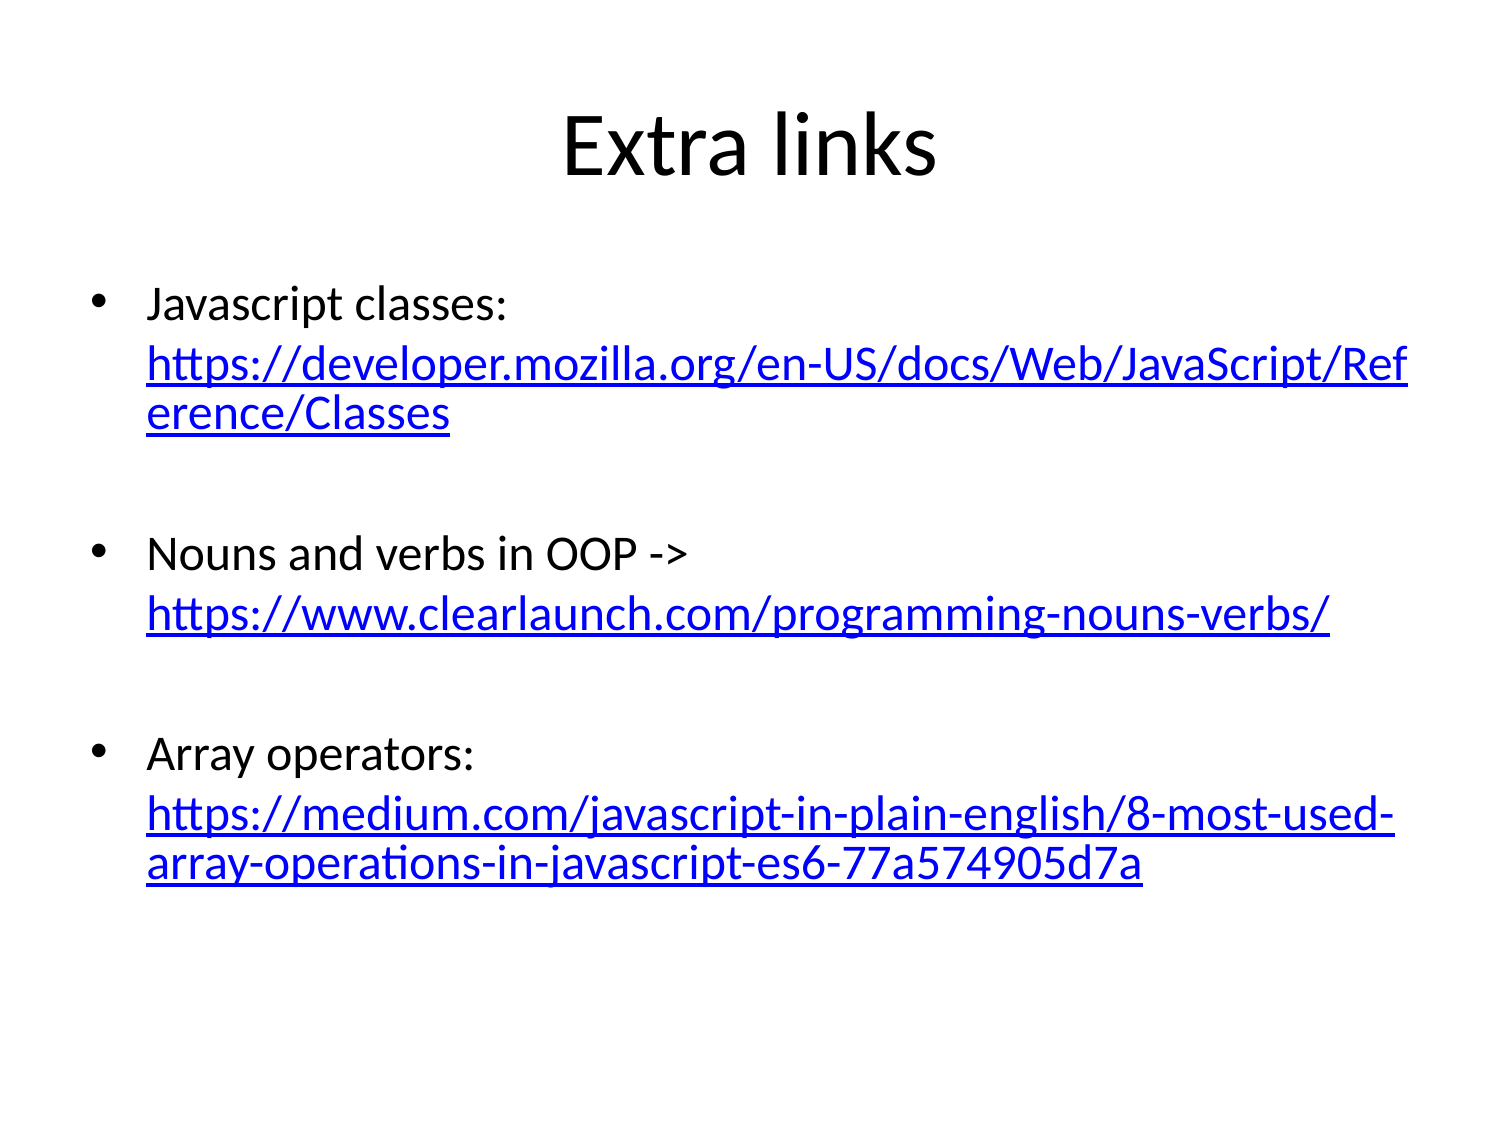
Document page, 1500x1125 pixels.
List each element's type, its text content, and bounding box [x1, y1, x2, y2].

title Extra links [75, 45, 1425, 233]
list Javascript classes: https://developer.mozilla.org/en-US/docs/Web/JavaScript/Reference/Classes Nouns and verbs in OOP -> https://www.clearlaunch.com/programming-nouns-verbs/ Array operators: https://medium.com/javascript-in-plain-english/8-most-used-array-operations-in-javascript-es6-77a574905d7a [75, 262, 1425, 1005]
